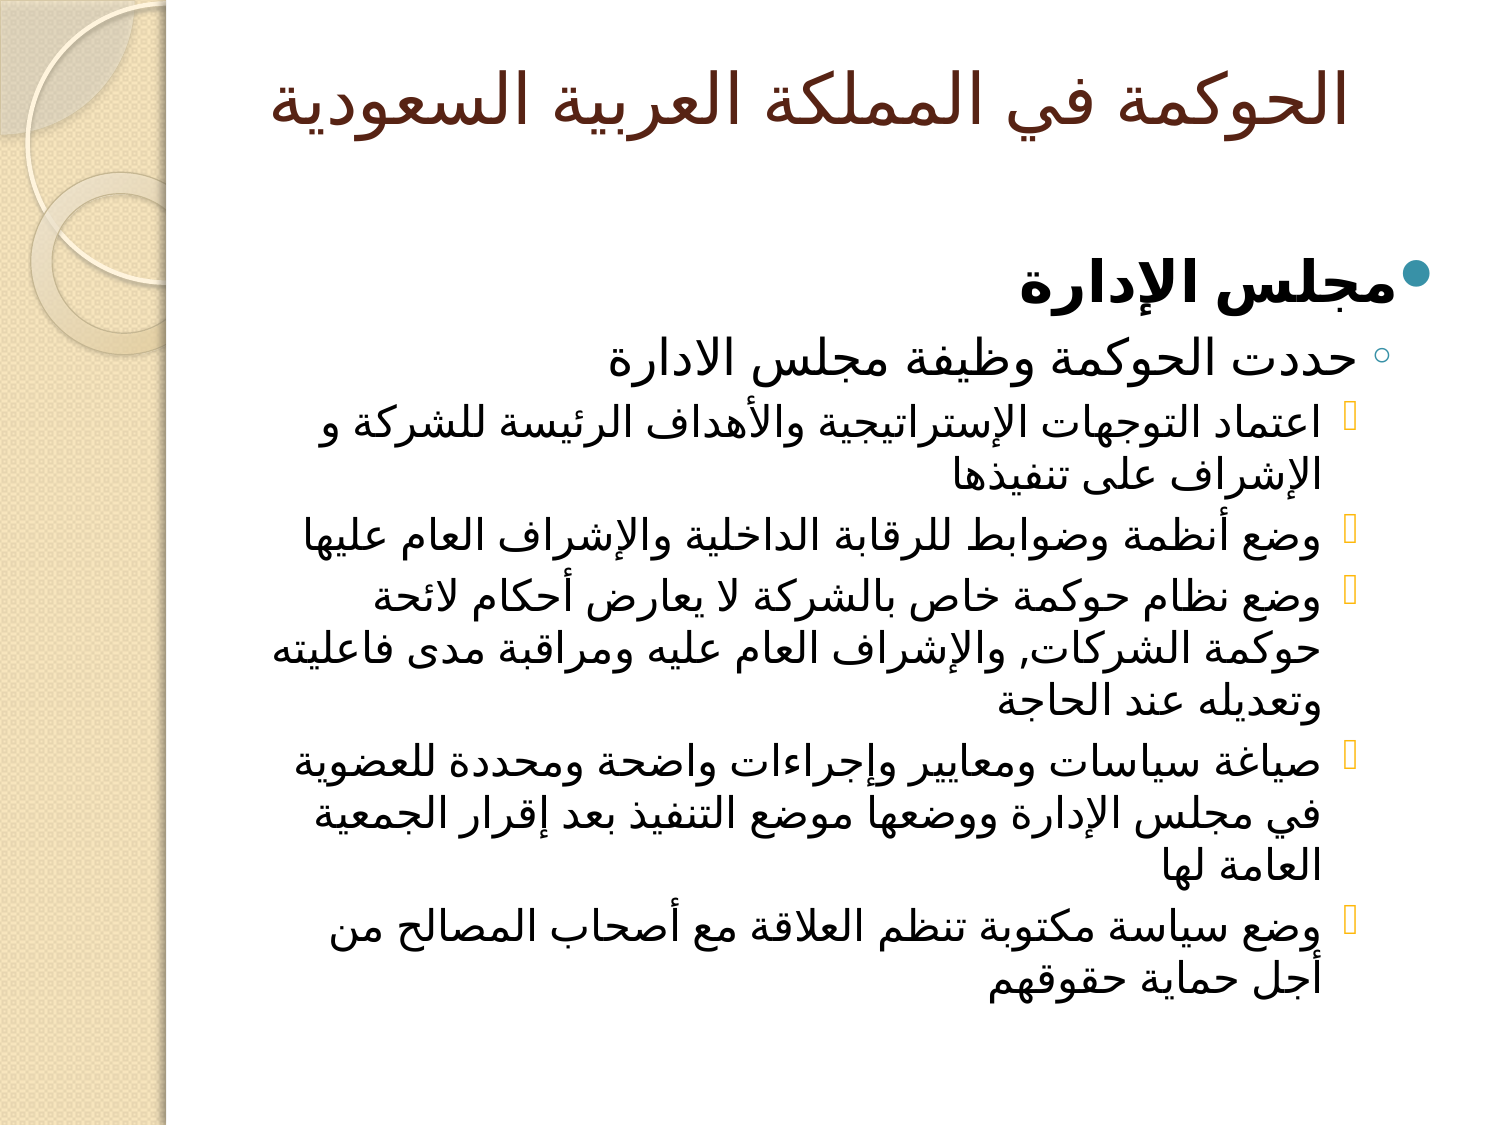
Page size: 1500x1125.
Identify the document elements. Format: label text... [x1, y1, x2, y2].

title الحوكمة في المملكة العربية السعودية [235, 45, 1466, 233]
list مجلس الإدارة حددت الحوكمة وظيفة مجلس الادارة اعتماد التوجهات الإستراتيجية والأهداف الرئيسة للشركة و الإشراف على تنفيذها وضع أنظمة وضوابط للرقابة الداخلية والإشراف العام عليها وضع نظام حوكمة خاص بالشركة لا يعارض أحكام لائحة حوكمة الشركات, والإشراف العام عليه ومراقبة مدى فاعليته وتعديله عند الحاجة صياغة سياسات ومعايير وإجراءات واضحة ومحددة للعضوية في مجلس الإدارة ووضعها موضع التنفيذ بعد إقرار الجمعية العامة لها وضع سياسة مكتوبة تنظم العلاقة مع أصحاب المصالح من أجل حماية حقوقهم [235, 237, 1466, 1025]
